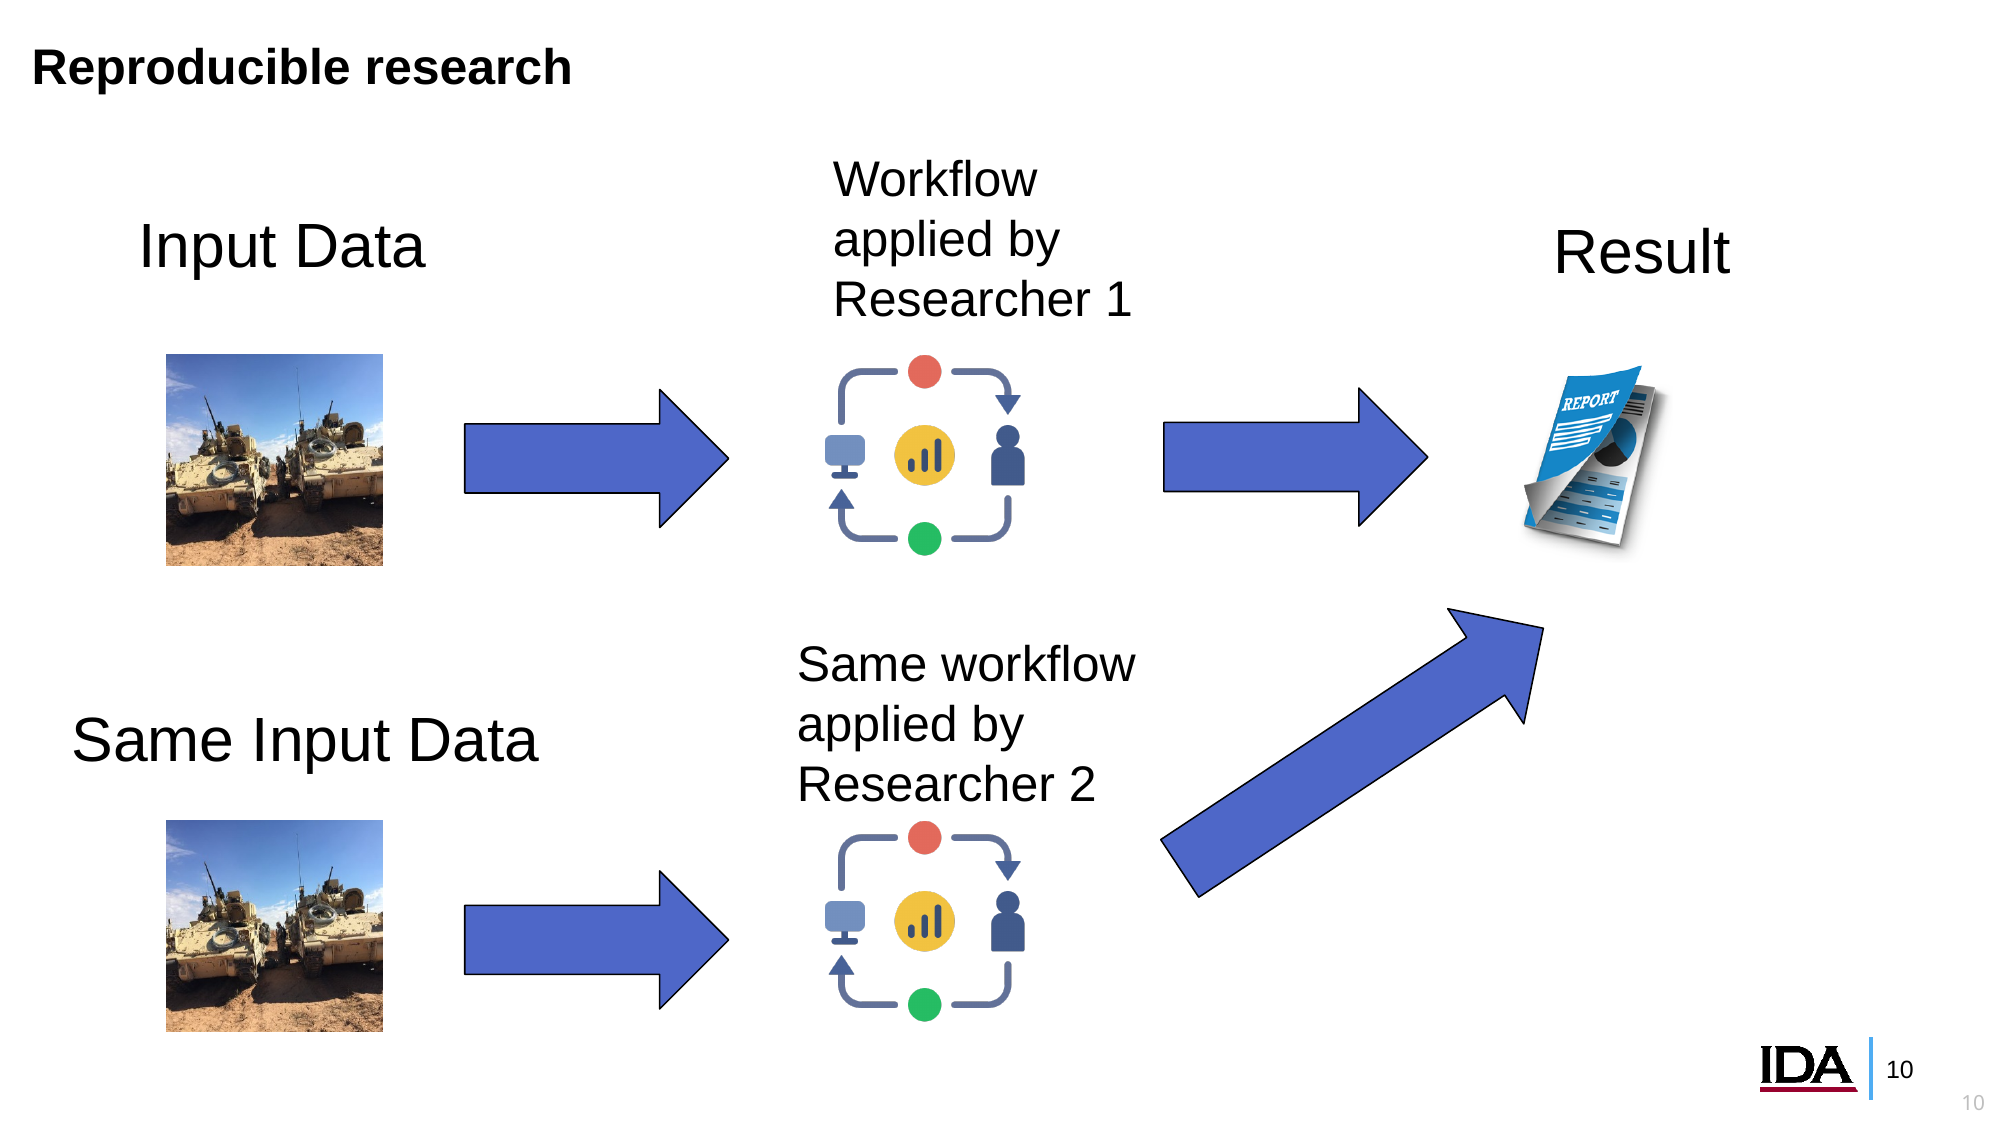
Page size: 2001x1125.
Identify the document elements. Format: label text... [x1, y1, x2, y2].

text_box Input Data [123, 197, 524, 288]
picture [817, 814, 1032, 1028]
text_box Result [1538, 203, 1795, 294]
picture [817, 348, 1032, 562]
picture [1760, 1046, 1858, 1092]
picture [165, 354, 384, 566]
text_box [1160, 608, 1544, 898]
text_box [464, 389, 729, 528]
text_box [1163, 387, 1428, 527]
text_box Workflow applied by Researcher 1 [818, 138, 1183, 334]
title Reproducible research [16, 26, 1984, 113]
text_box Same workflow applied by Researcher 2 [782, 623, 1218, 819]
slide_number 9 [1866, 1065, 2000, 1125]
picture [165, 820, 384, 1032]
text_box Same Input Data [56, 691, 591, 781]
text_box [464, 870, 729, 1009]
picture [1509, 351, 1673, 563]
